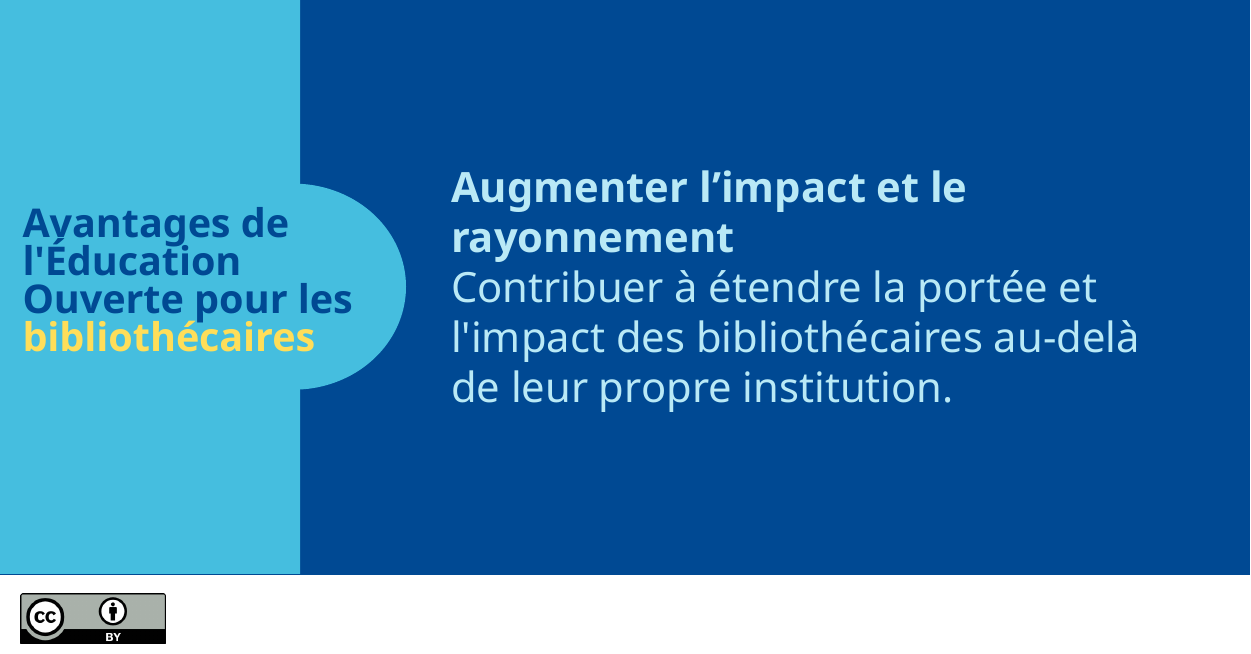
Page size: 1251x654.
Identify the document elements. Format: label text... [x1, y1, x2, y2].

picture [20, 592, 166, 645]
text_box [0, 0, 301, 574]
text_box Avantages de l'Éducation Ouverte pour les bibliothécaires [10, 195, 381, 372]
text_box Augmenter l’impact et le rayonnement Contribuer à étendre la portée et l'impact des bibliothécaires au-delà de leur propre institution. [438, 148, 1201, 423]
text_box [242, 183, 345, 195]
text_box [231, 372, 357, 390]
text_box [381, 221, 407, 352]
text_box [0, 582, 1250, 654]
